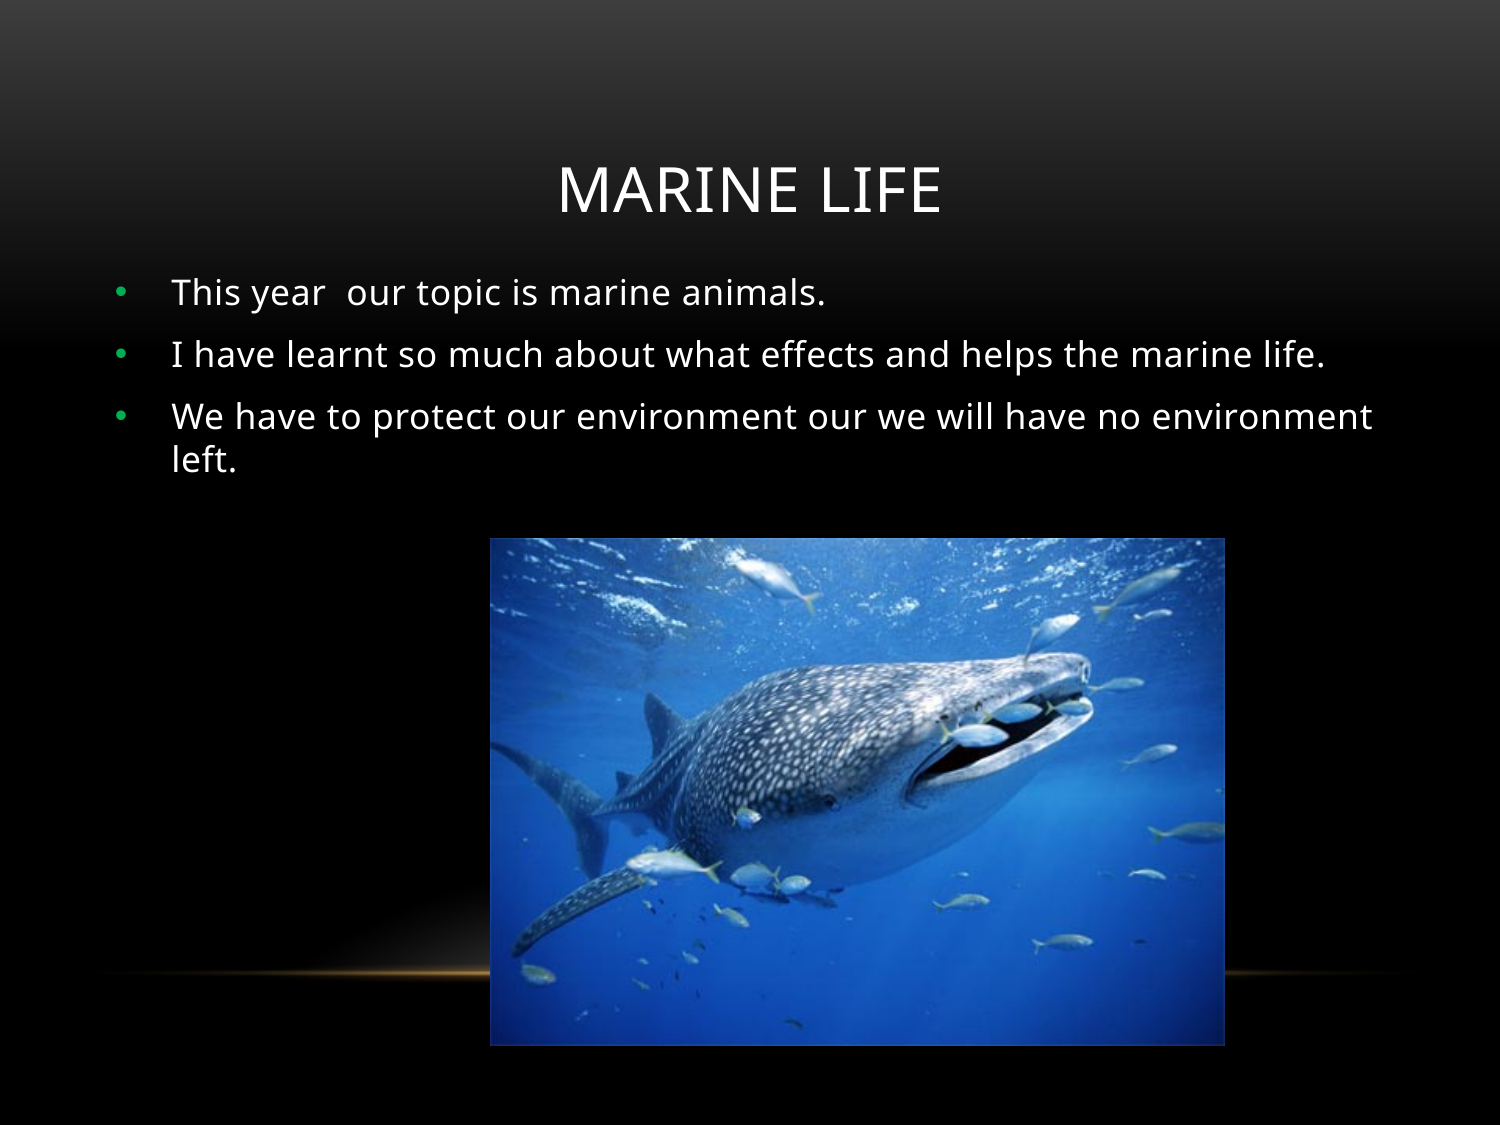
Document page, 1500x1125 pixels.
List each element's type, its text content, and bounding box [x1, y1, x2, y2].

picture [0, 0, 1500, 1125]
list This year our topic is marine animals. I have learnt so much about what effects and helps the marine life. We have to protect our environment our we will have no environment left. [99, 262, 1400, 938]
title Marine life [99, 45, 1400, 233]
